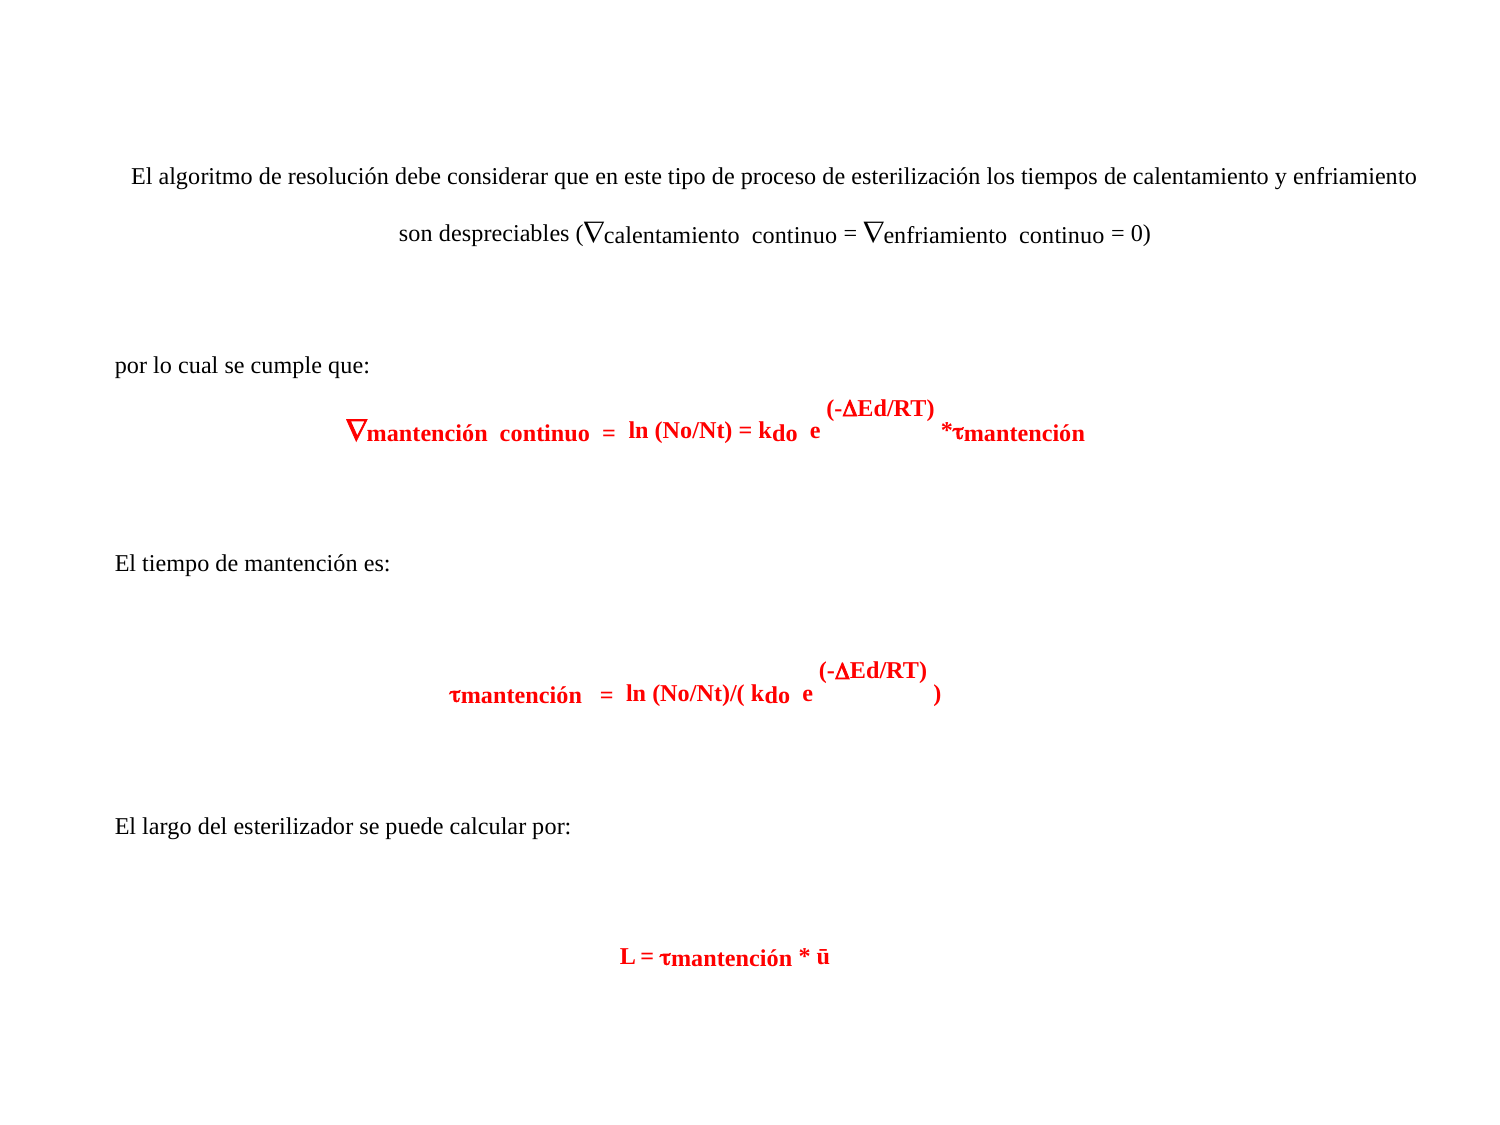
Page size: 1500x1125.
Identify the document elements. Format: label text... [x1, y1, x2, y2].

text_box El algoritmo de resolución debe considerar que en este tipo de proceso de esterilización los tiempos de calentamiento y enfriamiento son despreciables (calentamiento continuo = enfriamiento continuo = 0) por lo cual se cumple que: mantención continuo = ln (No/Nt) = kdo e (-DEd/RT) *tmantención El tiempo de mantención es: tmantención = ln (No/Nt)/( kdo e (-DEd/RT) ) El largo del esterilizador se puede calcular por: L = tmantención * ū [0, 124, 1450, 788]
